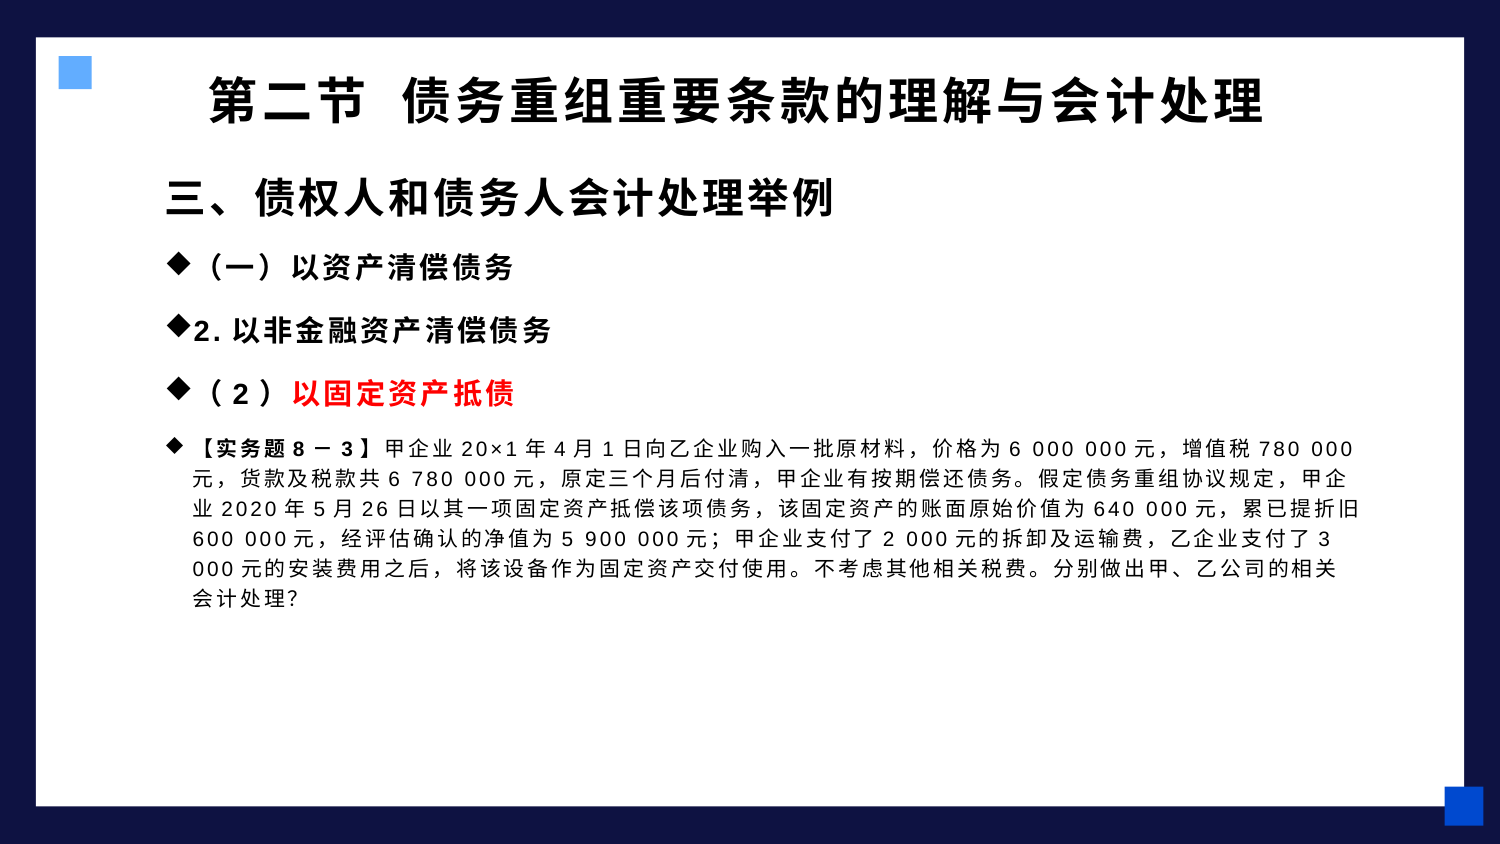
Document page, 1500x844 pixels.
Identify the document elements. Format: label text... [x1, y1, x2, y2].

list 三、债权人和债务人会计处理举例 （一）以资产清偿债务 2.以非金融资产清偿债务 （2）以固定资产抵债 【实务题8－3】甲企业20×1年4月1日向乙企业购入一批原材料，价格为6 000 000元，增值税780 000元，货款及税款共6 780 000元，原定三个月后付清，甲企业有按期偿还债务。假定债务重组协议规定，甲企业2020年5月26日以其一项固定资产抵偿该项债务，该固定资产的账面原始价值为640 000元，累已提折旧600 000元，经评估确认的净值为5 900 000元；甲企业支付了2 000元的拆卸及运输费，乙企业支付了3 000元的安装费用之后，将该设备作为固定资产交付使用。不考虑其他相关税费。分别做出甲、乙公司的相关会计处理？ [147, 161, 1376, 586]
title 第二节 债务重组重要条款的理解与会计处理 [141, 48, 1327, 138]
